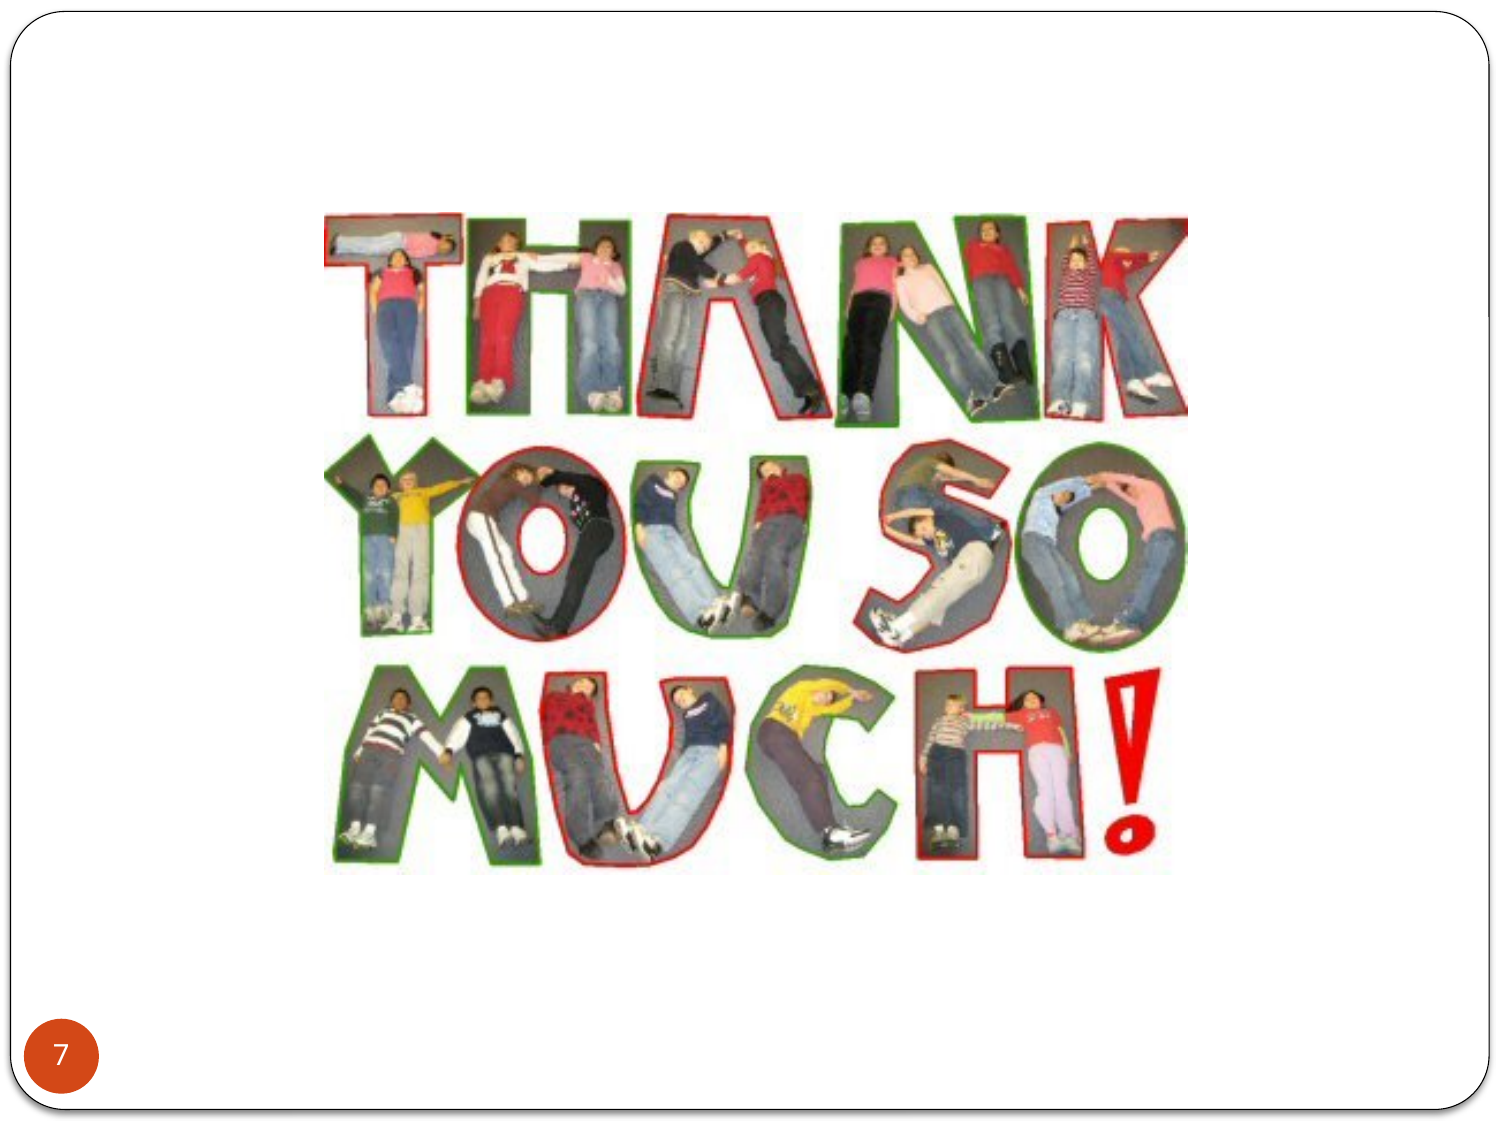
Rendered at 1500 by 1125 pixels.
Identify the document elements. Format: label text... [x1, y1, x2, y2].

slide_number 7 [23, 1018, 99, 1094]
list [324, 212, 1188, 876]
